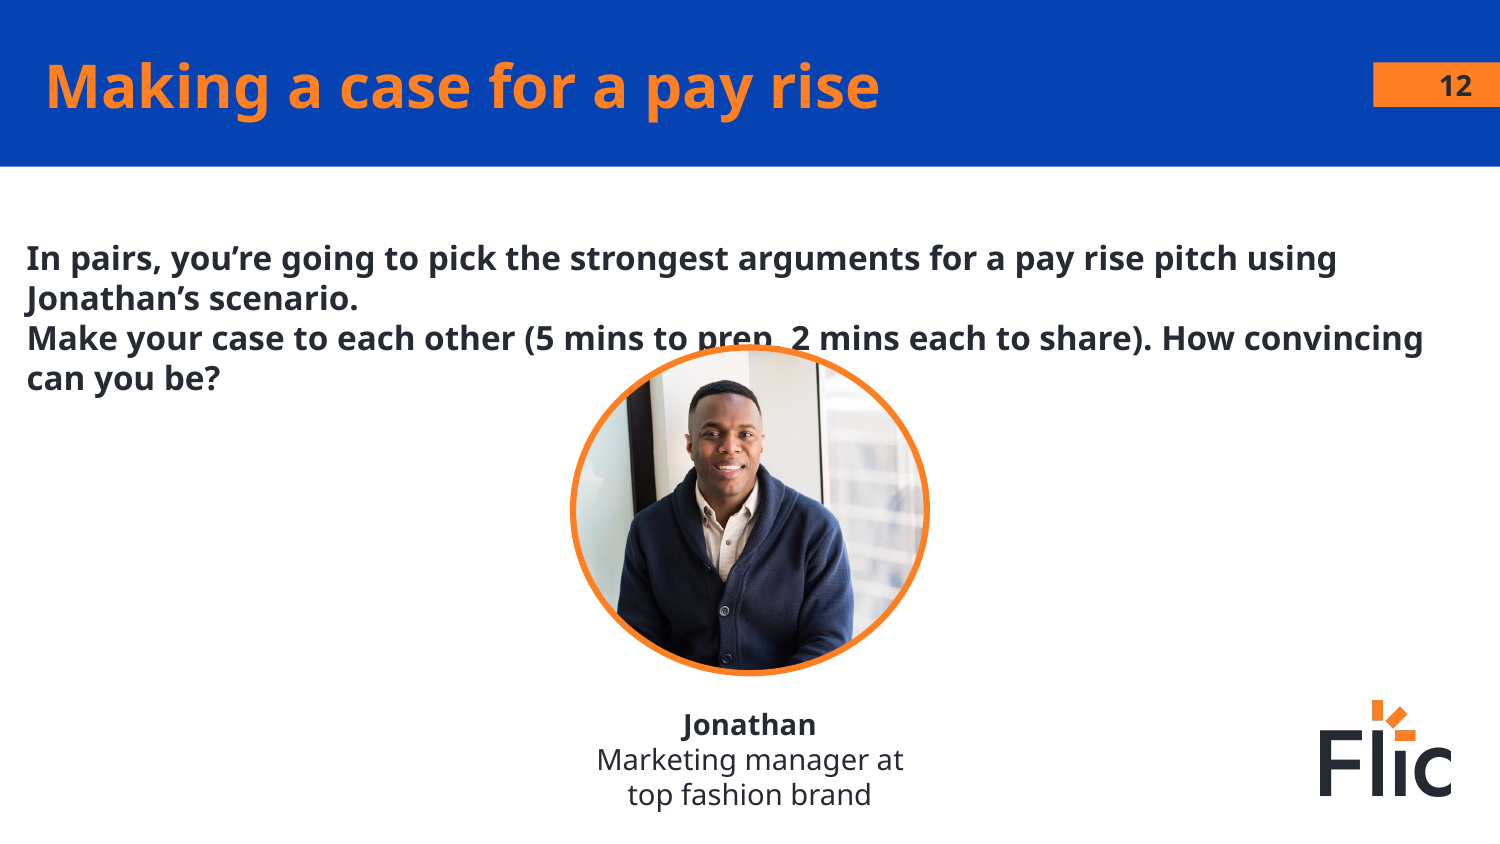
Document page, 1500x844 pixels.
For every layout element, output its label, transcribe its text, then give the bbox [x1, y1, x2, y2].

text_box Jonathan Marketing manager at top fashion brand [578, 691, 922, 827]
slide_number 12 [1417, 66, 1494, 104]
picture [1320, 700, 1451, 797]
text_box In pairs, you’re going to pick the strongest arguments for a pay rise pitch using Jonathan’s scenario. Make your case to each other (5 mins to prep, 2 mins each to share). How convincing can you be? [11, 222, 1494, 413]
picture [572, 347, 928, 674]
text_box Making a case for a pay rise [29, 42, 1273, 127]
